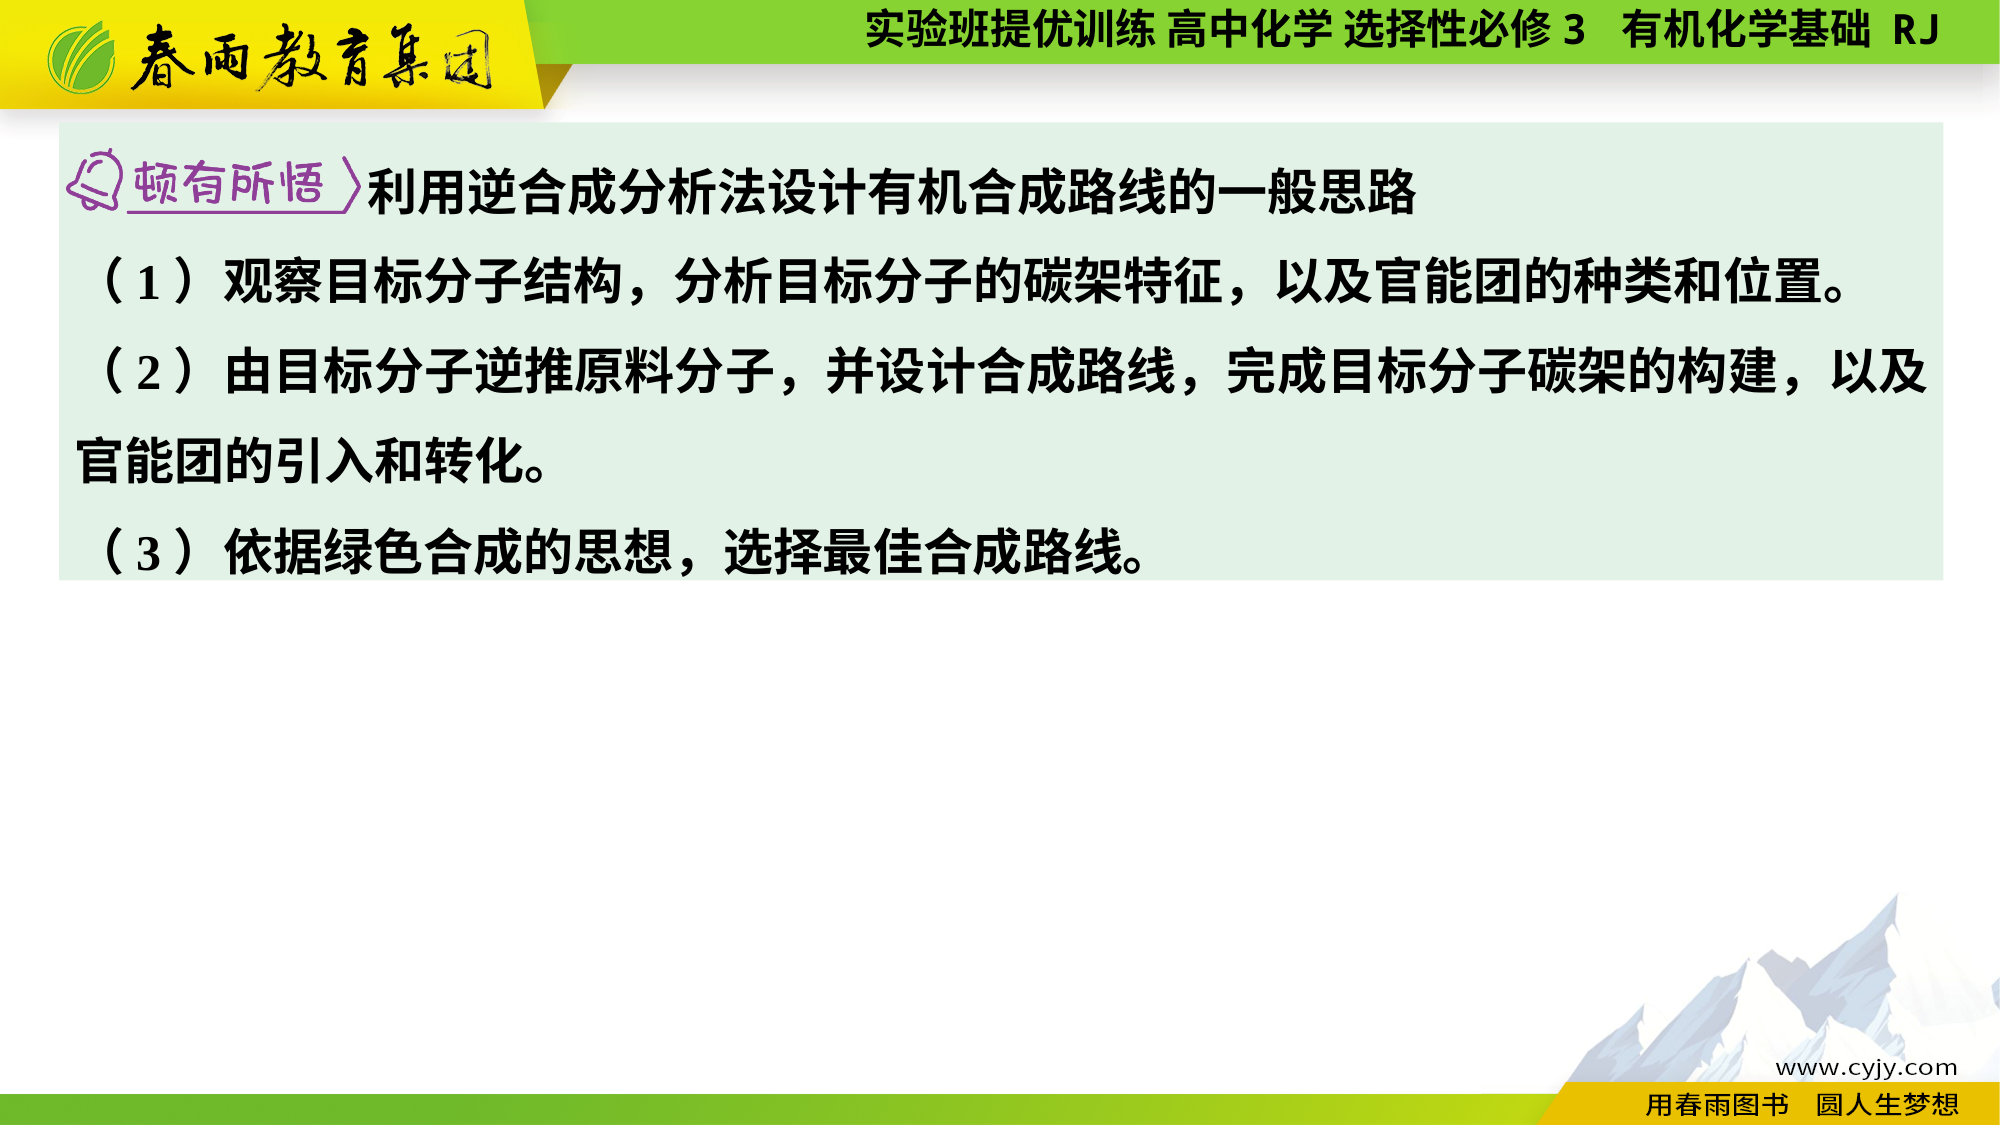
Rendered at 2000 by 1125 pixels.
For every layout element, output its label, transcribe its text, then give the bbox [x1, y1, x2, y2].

list 利用逆合成分析法设计有机合成路线的一般思路 （1）观察目标分子结构，分析目标分子的碳架特征，以及官能团的种类和位置。 （2）由目标分子逆推原料分子，并设计合成路线，完成目标分子碳架的构建，以及官能团的引入和转化。 （3）依据绿色合成的思想，选择最佳合成路线。 [59, 122, 1944, 581]
picture [0, 0, 2000, 1125]
